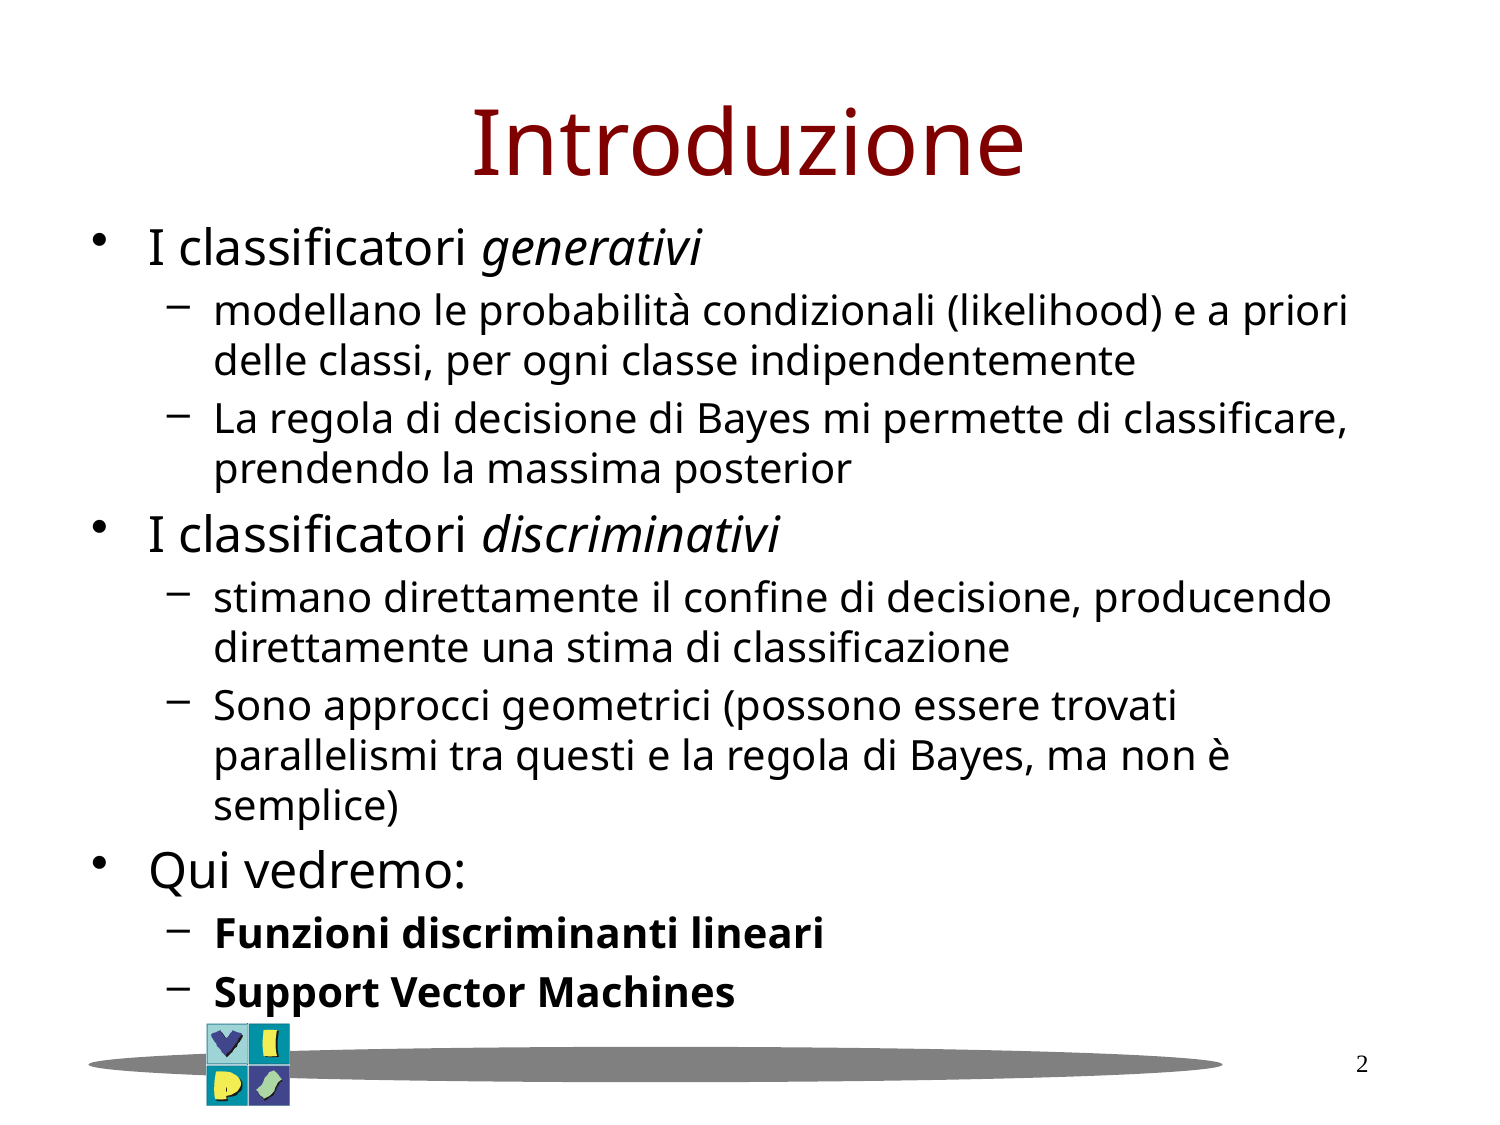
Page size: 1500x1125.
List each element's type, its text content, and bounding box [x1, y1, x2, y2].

picture [206, 1023, 290, 1106]
title Introduzione [75, 45, 1425, 233]
slide_number 2 [1033, 1039, 1384, 1118]
list I classificatori generativi modellano le probabilità condizionali (likelihood) e a priori delle classi, per ogni classe indipendentemente La regola di decisione di Bayes mi permette di classificare, prendendo la massima posterior I classificatori discriminativi stimano direttamente il confine di decisione, producendo direttamente una stima di classificazione Sono approcci geometrici (possono essere trovati parallelismi tra questi e la regola di Bayes, ma non è semplice) Qui vedremo: Funzioni discriminanti lineari Support Vector Machines [76, 208, 1427, 951]
